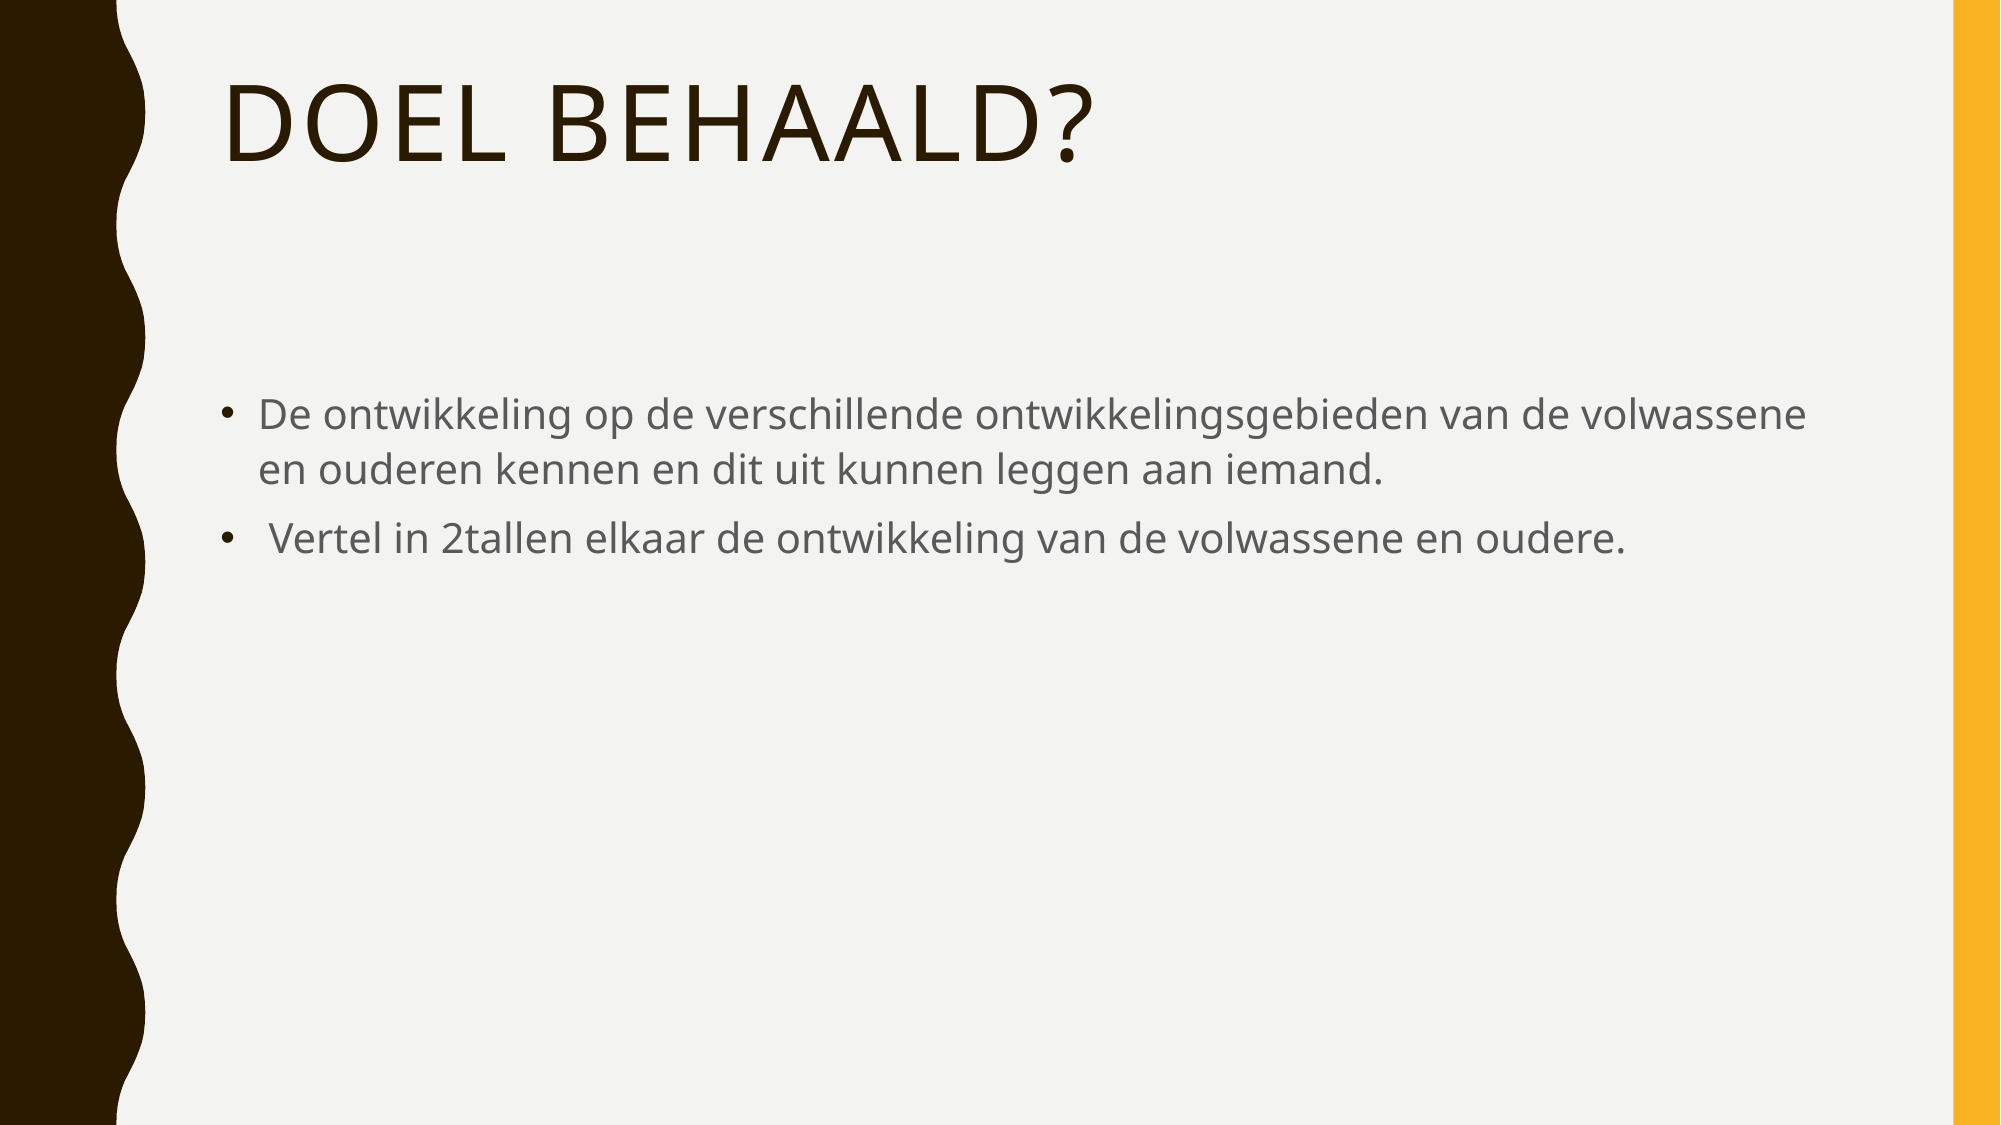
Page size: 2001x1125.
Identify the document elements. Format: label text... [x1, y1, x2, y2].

list De ontwikkeling op de verschillende ontwikkelingsgebieden van de volwassene en ouderen kennen en dit uit kunnen leggen aan iemand. Vertel in 2tallen elkaar de ontwikkeling van de volwassene en oudere. [205, 375, 1875, 965]
title Doel behaald? [205, 62, 1875, 308]
